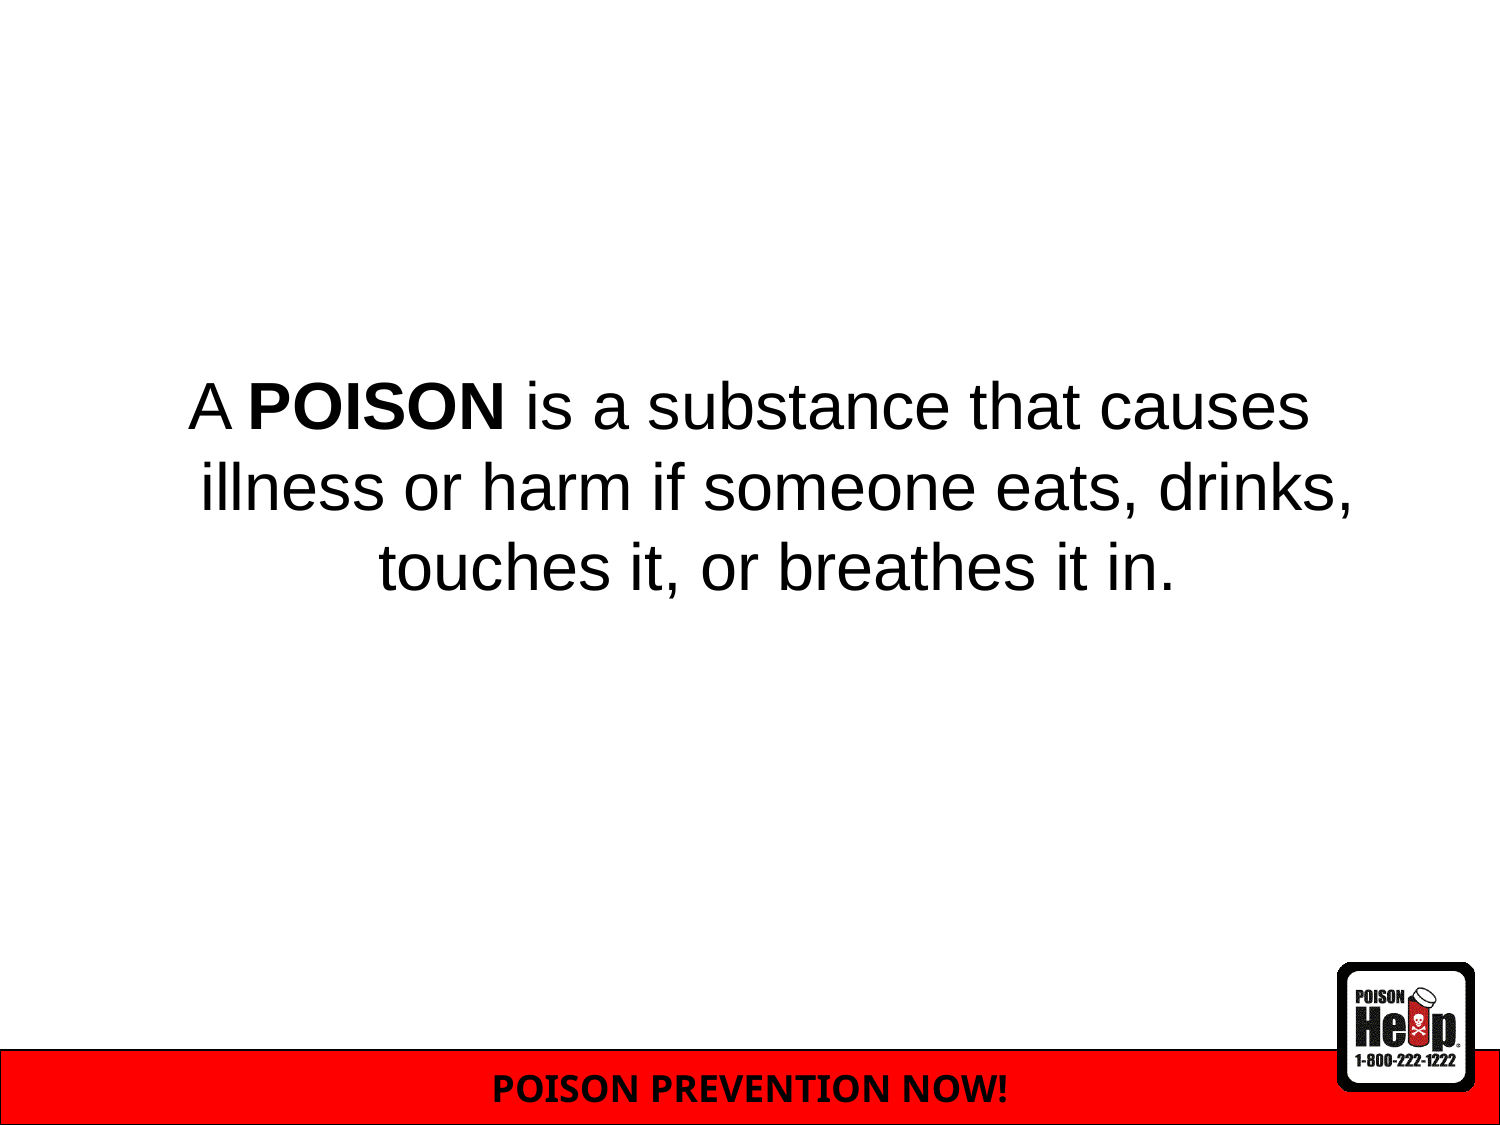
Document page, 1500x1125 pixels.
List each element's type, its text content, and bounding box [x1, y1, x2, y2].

picture [1337, 962, 1476, 1092]
list A POISON is a substance that causes illness or harm if someone eats, drinks, touches it, or breathes it in. [74, 262, 1426, 1006]
text_box POISON PREVENTION NOW! [0, 1049, 1500, 1125]
